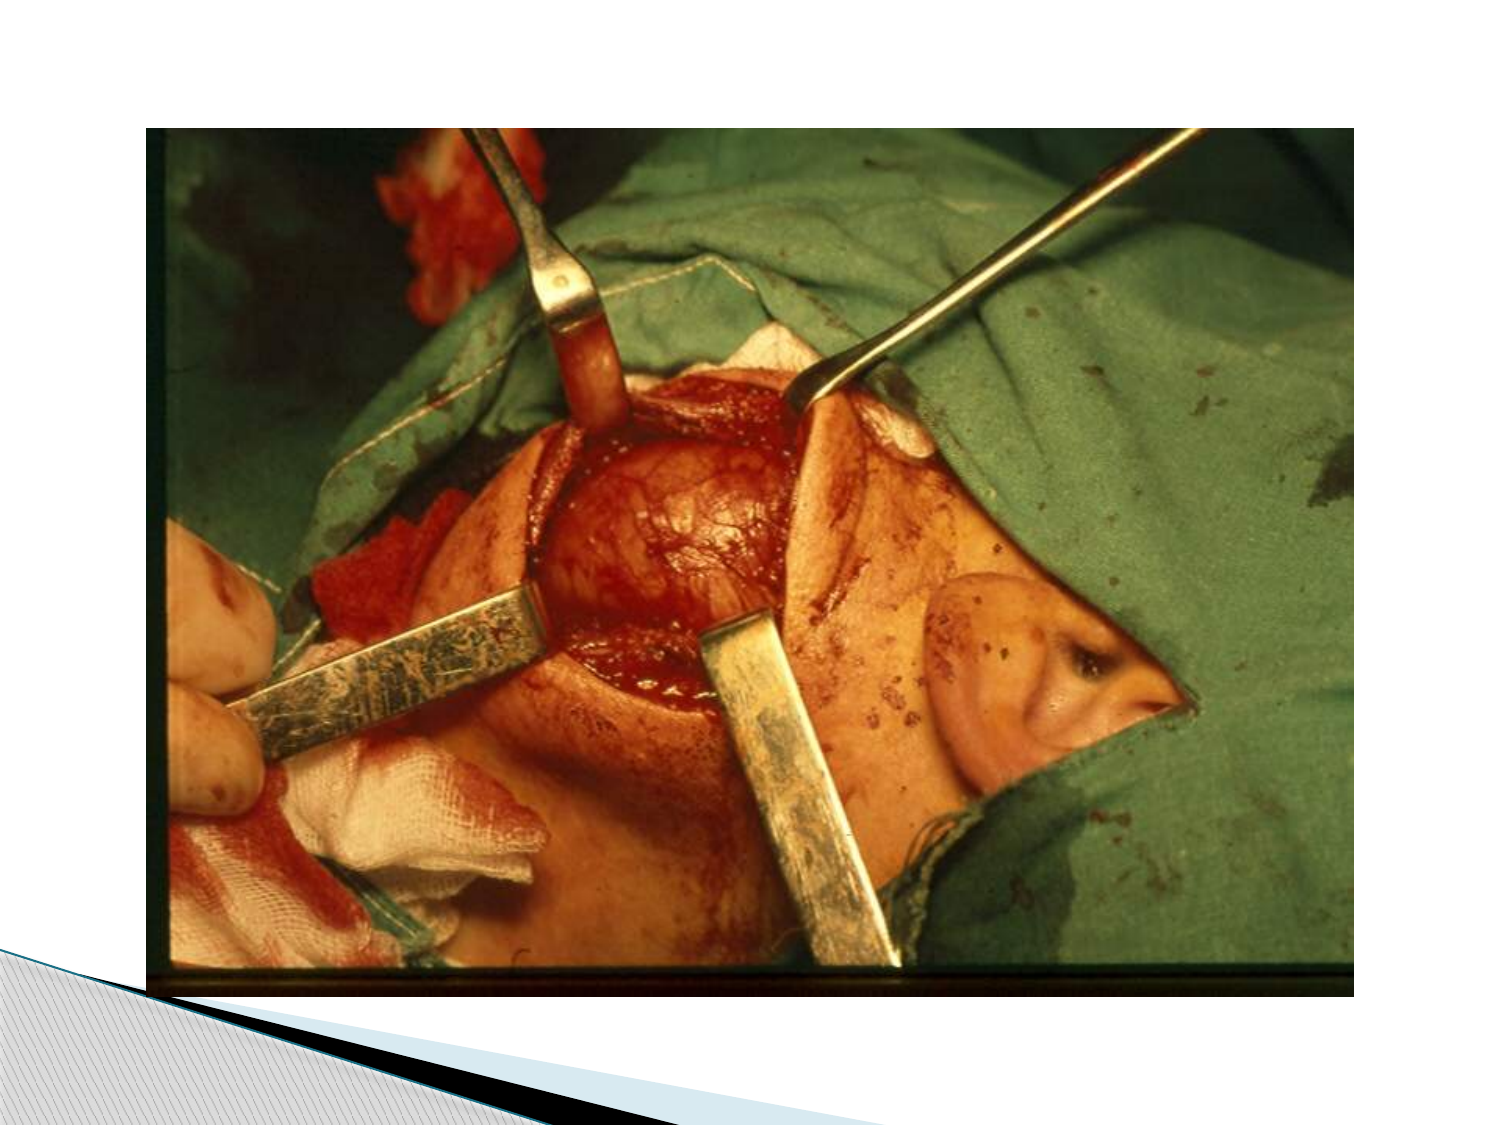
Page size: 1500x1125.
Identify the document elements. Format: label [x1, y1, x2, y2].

picture [146, 127, 1354, 998]
